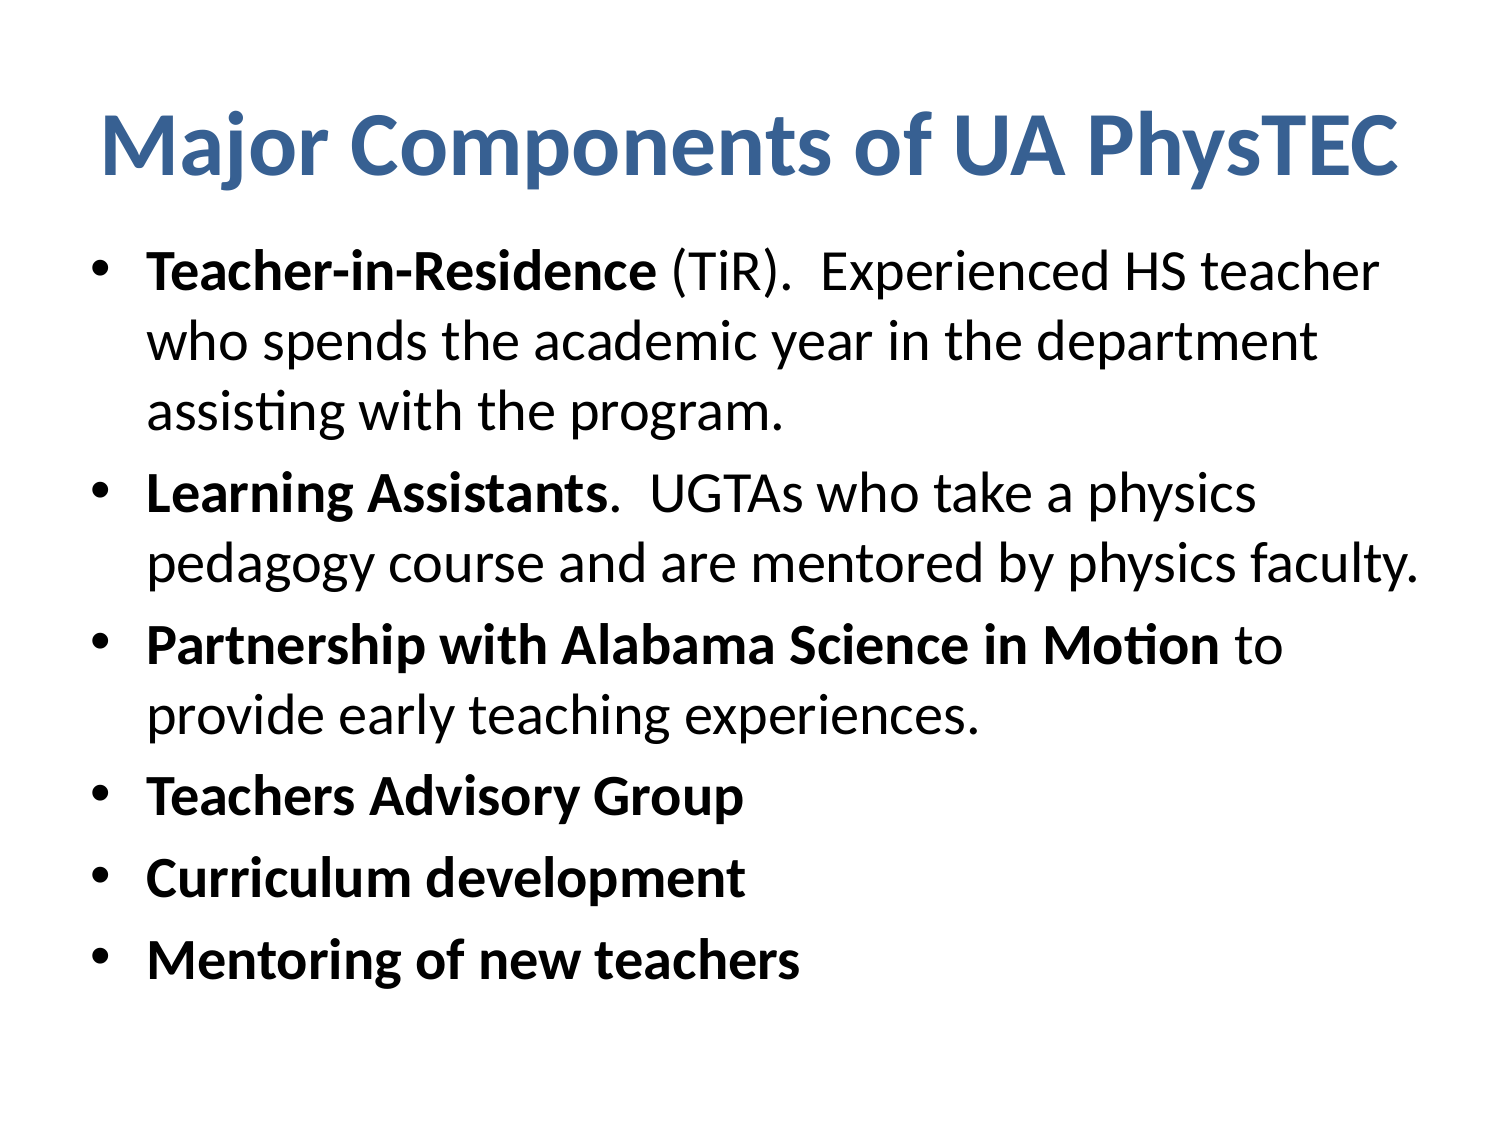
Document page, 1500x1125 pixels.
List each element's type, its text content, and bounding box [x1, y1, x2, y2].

title Major Components of UA PhysTEC [75, 45, 1425, 224]
list Teacher-in-Residence (TiR). Experienced HS teacher who spends the academic year in the department assisting with the program. Learning Assistants. UGTAs who take a physics pedagogy course and are mentored by physics faculty. Partnership with Alabama Science in Motion to provide early teaching experiences. Teachers Advisory Group Curriculum development Mentoring of new teachers [75, 224, 1450, 1025]
